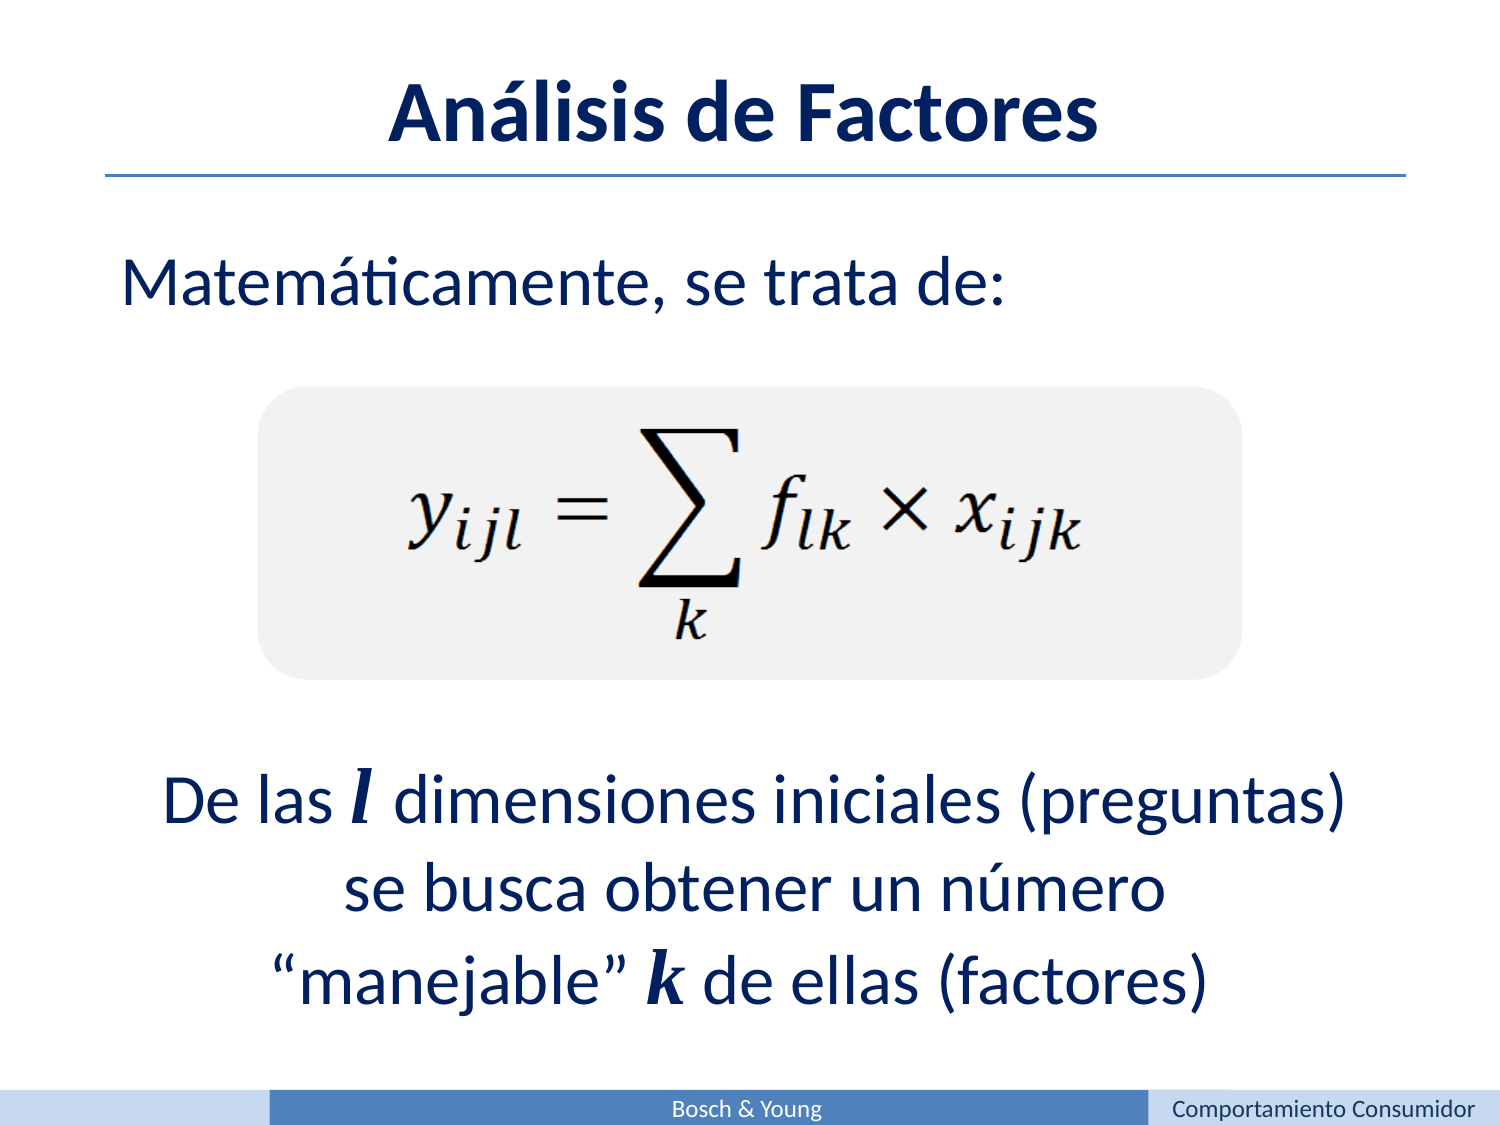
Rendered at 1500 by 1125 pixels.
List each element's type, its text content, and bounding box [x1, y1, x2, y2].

text_box Matemáticamente, se trata de: [105, 227, 1254, 327]
text_box [0, 1088, 272, 1125]
text_box [255, 384, 1245, 682]
text_box Comportamiento Consumidor [1146, 1088, 1500, 1125]
text_box De las l dimensiones iniciales (preguntas) se busca obtener un número “manejable” k de ellas (factores) [140, 733, 1371, 1028]
text_box Análisis de Factores [58, 46, 1430, 167]
picture [408, 418, 1091, 657]
text_box Bosch & Young [272, 1088, 1146, 1125]
